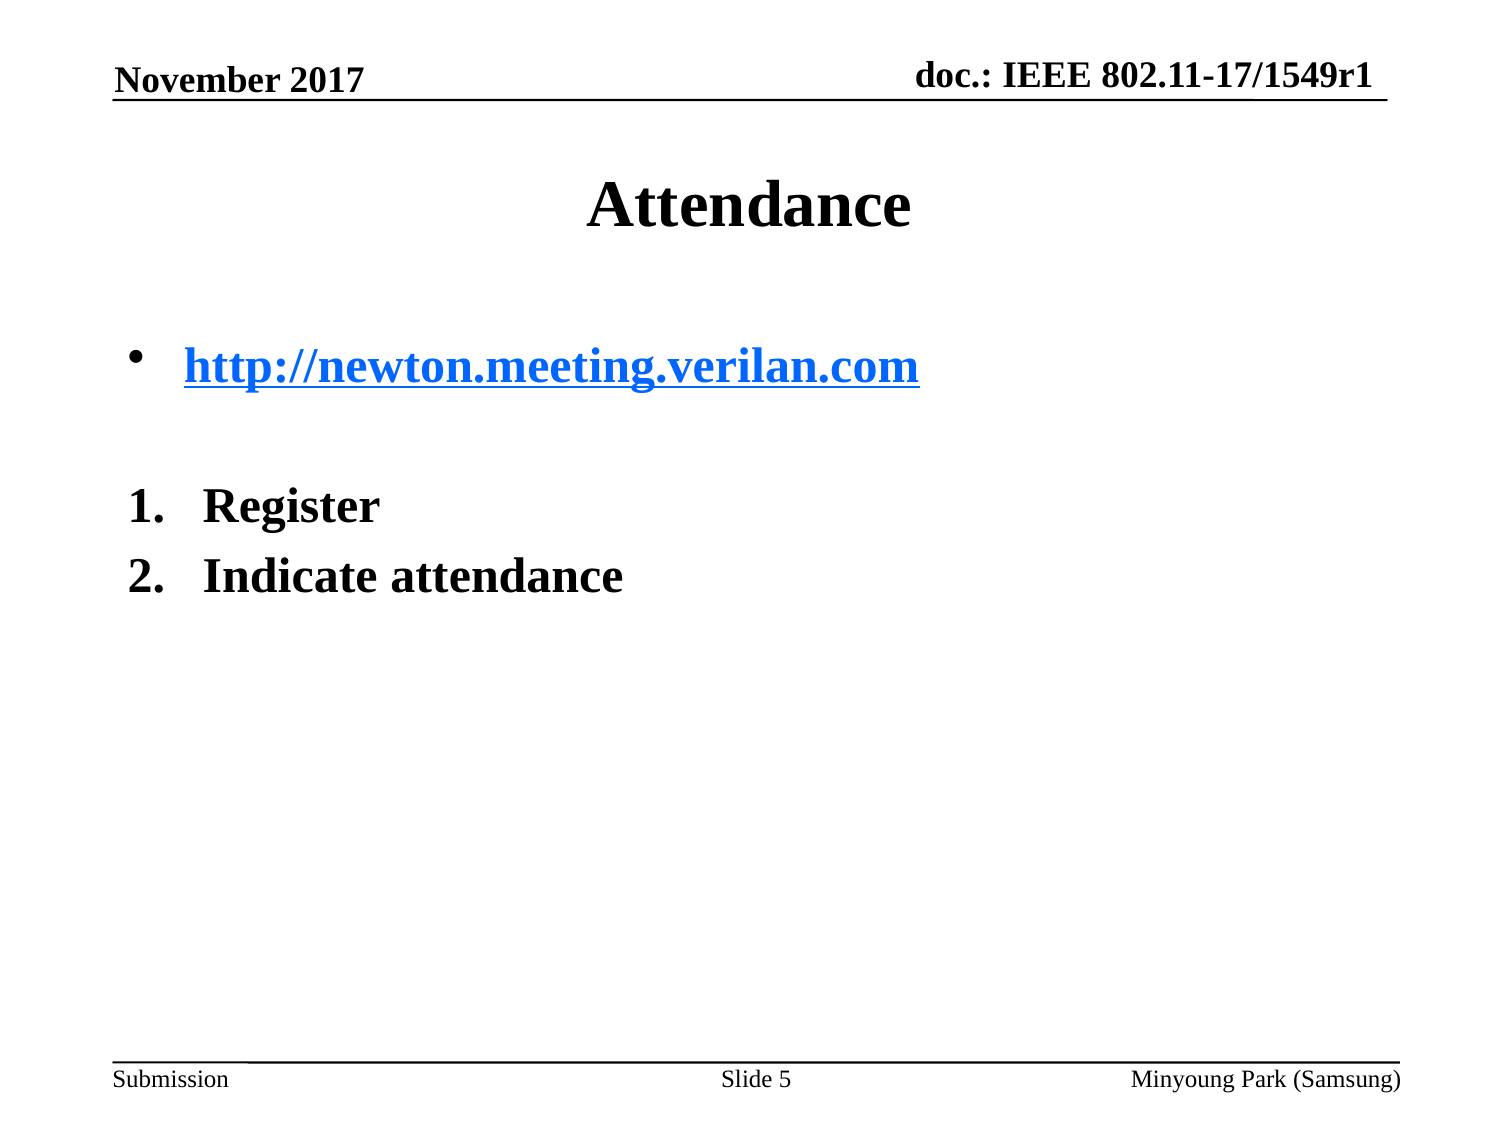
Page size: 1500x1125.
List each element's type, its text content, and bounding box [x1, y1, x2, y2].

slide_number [114, 54, 374, 101]
footer Minyoung Park (Samsung) [949, 1061, 1402, 1093]
list http://newton.meeting.verilan.com Register Indicate attendance [112, 324, 1388, 1000]
title Attendance [112, 112, 1388, 288]
slide_number Slide 5 [712, 1061, 800, 1093]
